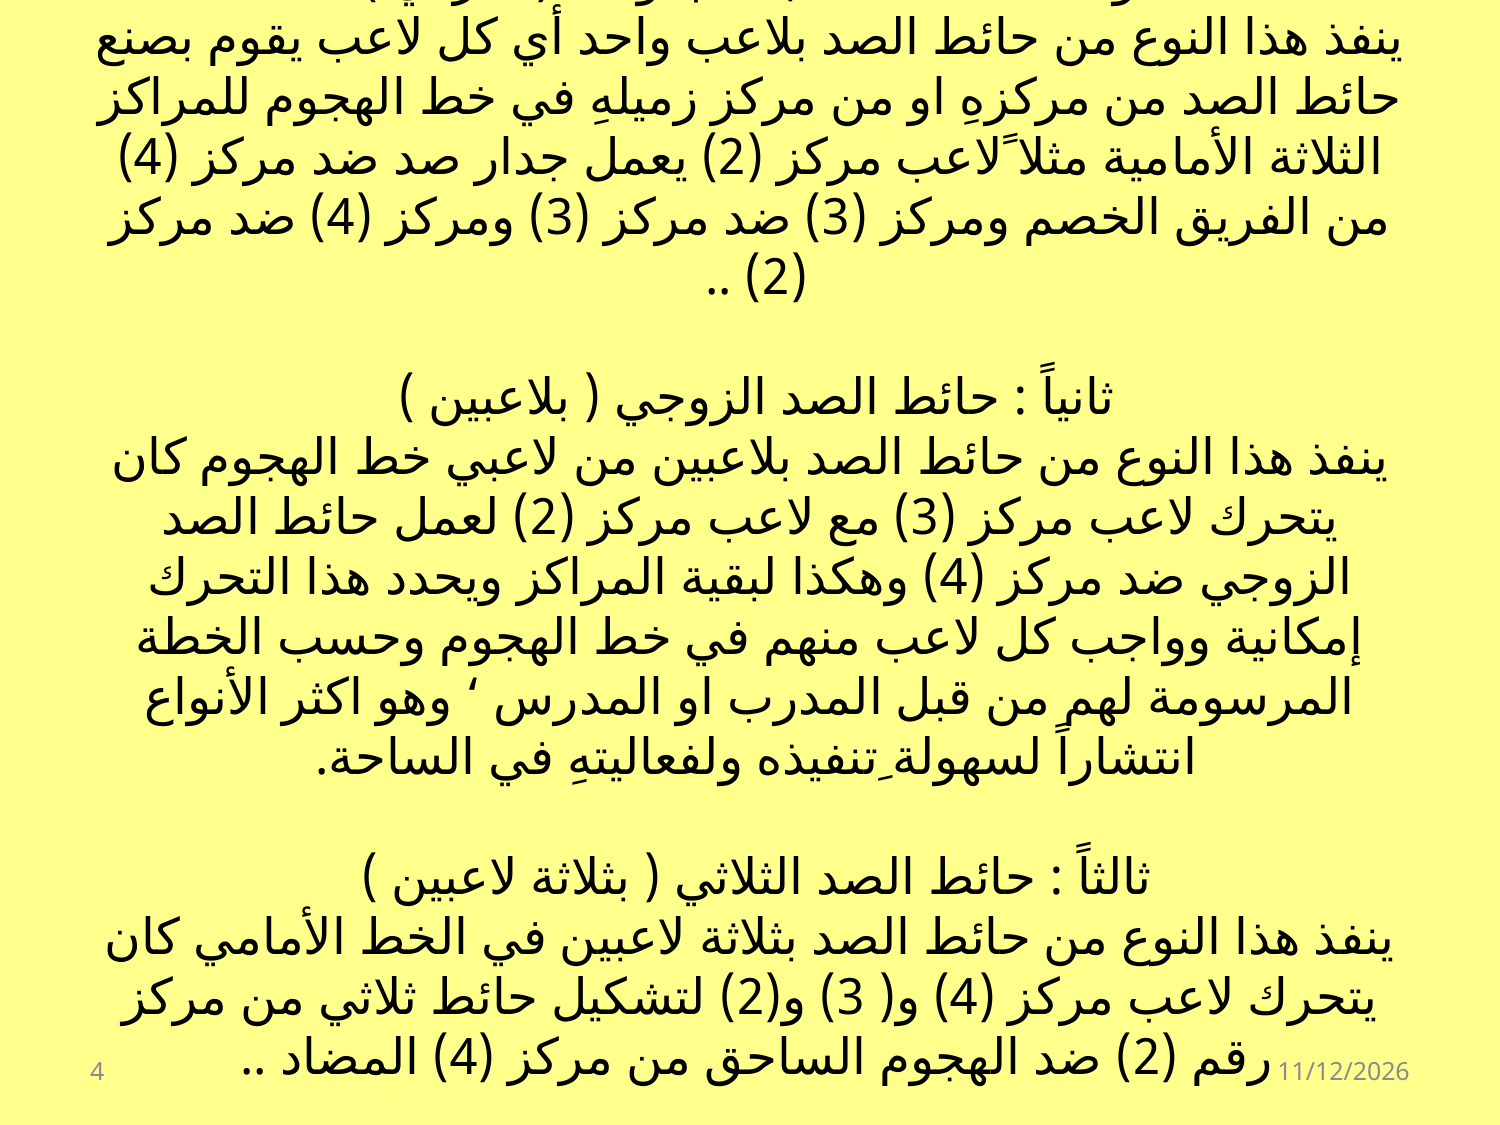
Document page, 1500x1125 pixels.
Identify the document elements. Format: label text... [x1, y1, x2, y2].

title اولا ً : حائط الصد بلاعب واحد (الفردي ) ينفذ هذا النوع من حائط الصد بلاعب واحد أي كل لاعب يقوم بصنع حائط الصد من مركزهِ او من مركز زميلهِ في خط الهجوم للمراكز الثلاثة الأمامية مثلا ًلاعب مركز (2) يعمل جدار صد ضد مركز (4) من الفريق الخصم ومركز (3) ضد مركز (3) ومركز (4) ضد مركز (2) .. ثانياً : حائط الصد الزوجي ( بلاعبين ) ينفذ هذا النوع من حائط الصد بلاعبين من لاعبي خط الهجوم كان يتحرك لاعب مركز (3) مع لاعب مركز (2) لعمل حائط الصد الزوجي ضد مركز (4) وهكذا لبقية المراكز ويحدد هذا التحرك إمكانية وواجب كل لاعب منهم في خط الهجوم وحسب الخطة المرسومة لهم من قبل المدرب او المدرس ‘ وهو اكثر الأنواع انتشاراً لسهولة ِتنفيذه ولفعاليتهِ في الساحة. ثالثاً : حائط الصد الثلاثي ( بثلاثة لاعبين ) ينفذ هذا النوع من حائط الصد بثلاثة لاعبين في الخط الأمامي كان يتحرك لاعب مركز (4) و( 3) و(2) لتشكيل حائط ثلاثي من مركز رقم (2) ضد الهجوم الساحق من مركز (4) المضاد .. [75, 35, 1425, 1055]
slide_number 4 [75, 1042, 425, 1103]
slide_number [1074, 1042, 1425, 1103]
